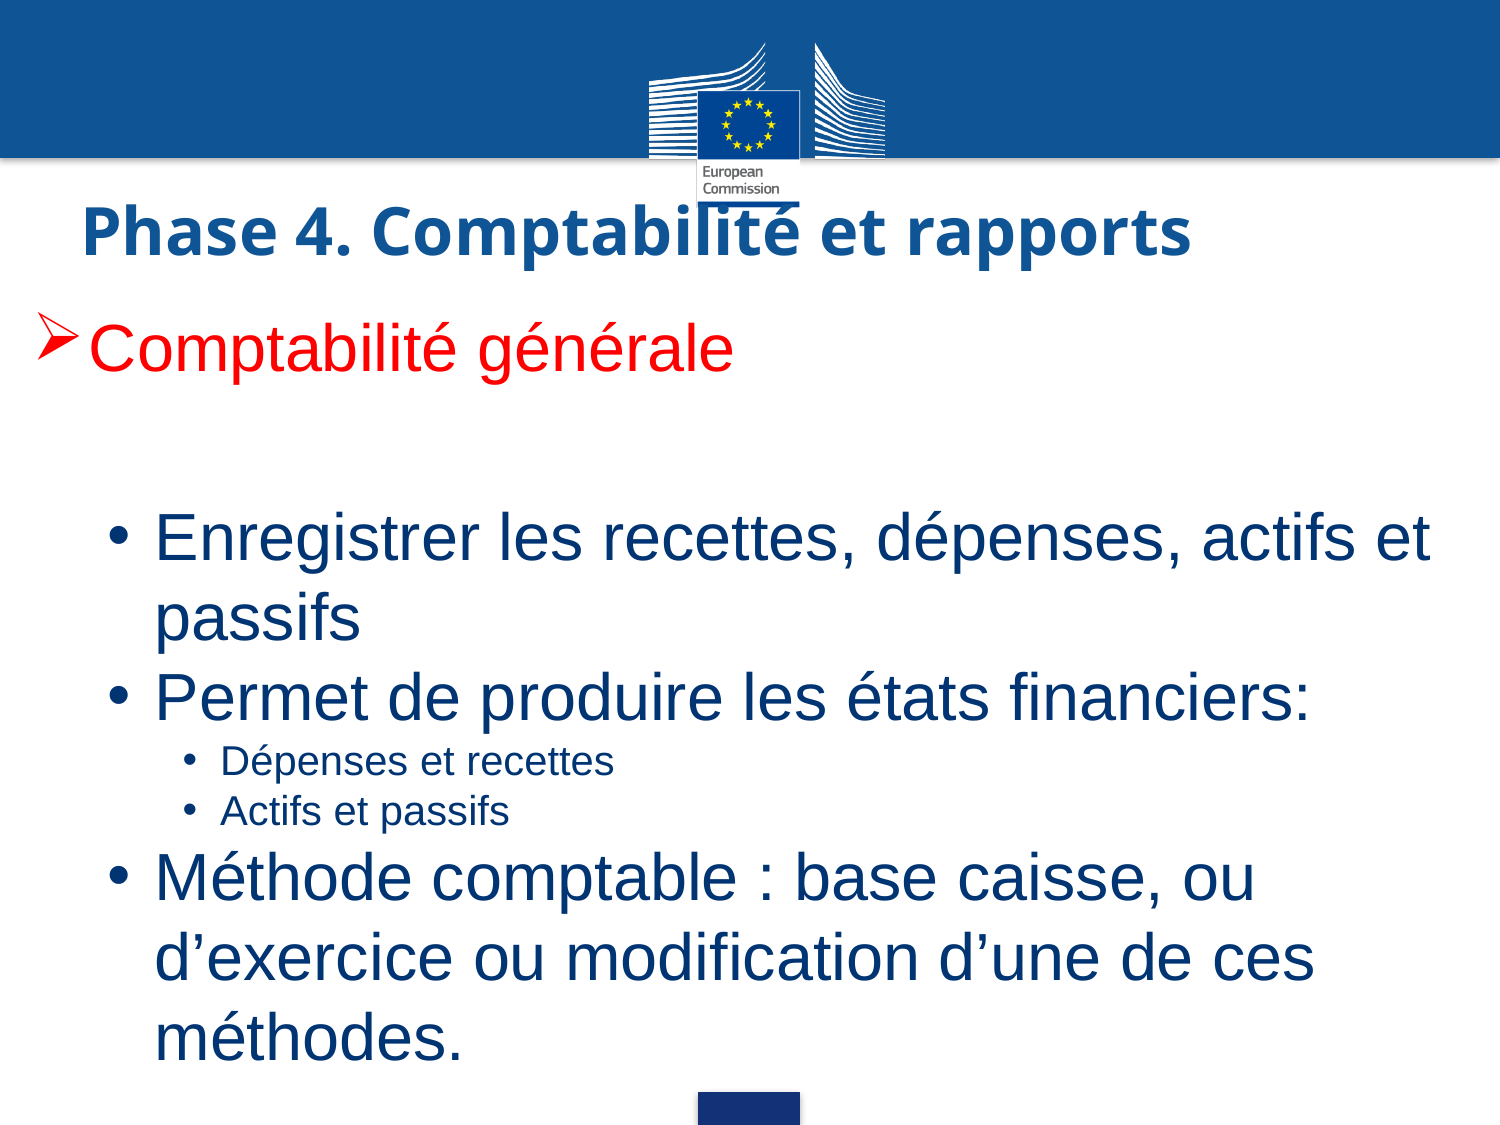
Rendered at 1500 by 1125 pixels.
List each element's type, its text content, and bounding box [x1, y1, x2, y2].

picture [649, 42, 885, 172]
list Comptabilité générale Enregistrer les recettes, dépenses, actifs et passifs Permet de produire les états financiers: Dépenses et recettes Actifs et passifs Méthode comptable : base caisse, ou d’exercice ou modification d’une de ces méthodes. [17, 266, 1500, 1047]
title Phase 4. Comptabilité et rapports [64, 172, 1448, 266]
